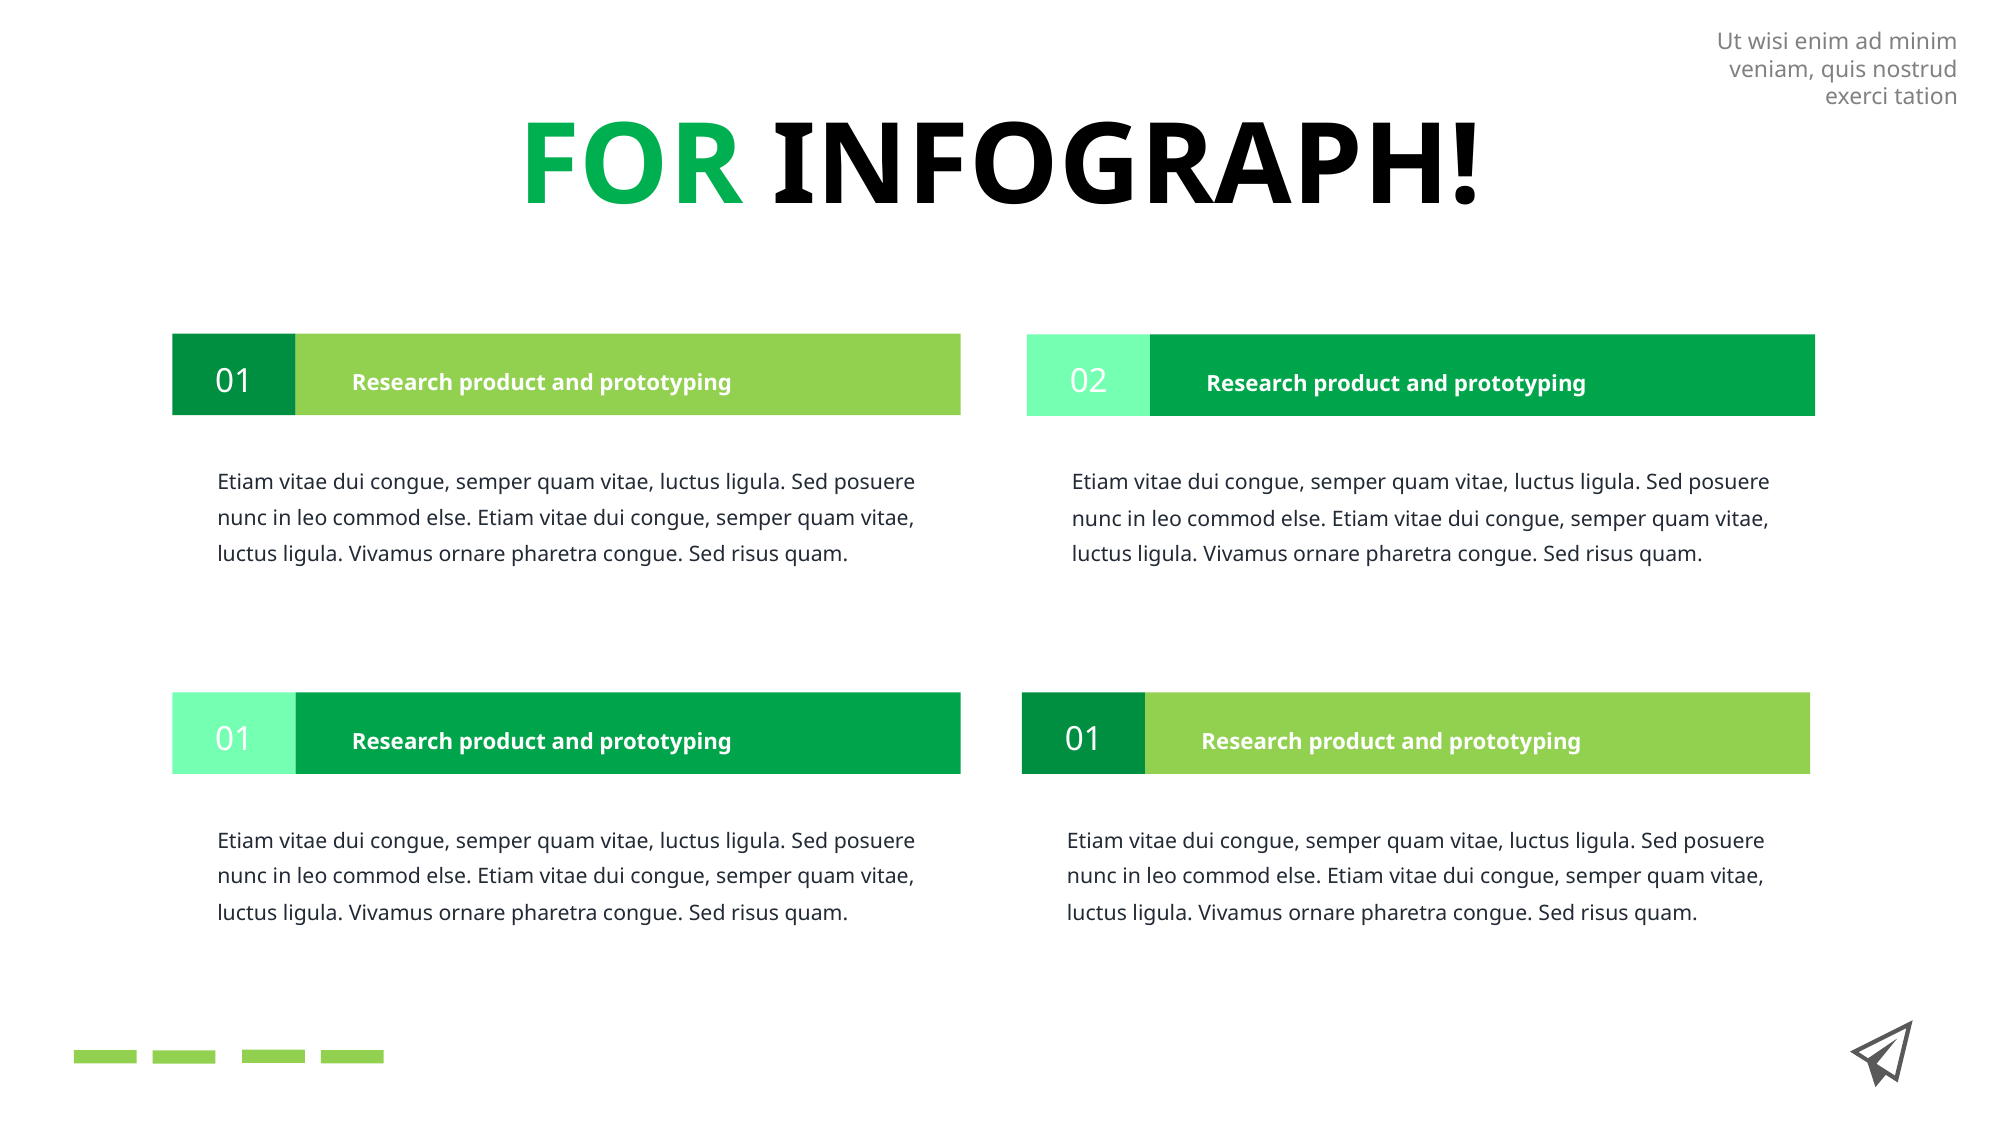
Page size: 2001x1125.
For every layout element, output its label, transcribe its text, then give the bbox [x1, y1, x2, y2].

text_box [172, 692, 961, 987]
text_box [1021, 692, 1811, 987]
text_box [152, 1049, 216, 1065]
text_box [320, 1049, 385, 1064]
text_box [73, 1049, 138, 1064]
text_box [1850, 1020, 1913, 1088]
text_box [172, 333, 961, 628]
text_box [1026, 334, 1816, 629]
text_box FOR INFOGRAPH! [466, 83, 1533, 233]
text_box [241, 1049, 306, 1064]
text_box Ut wisi enim ad minim veniam, quis nostrud exerci tation [1664, 19, 1973, 117]
